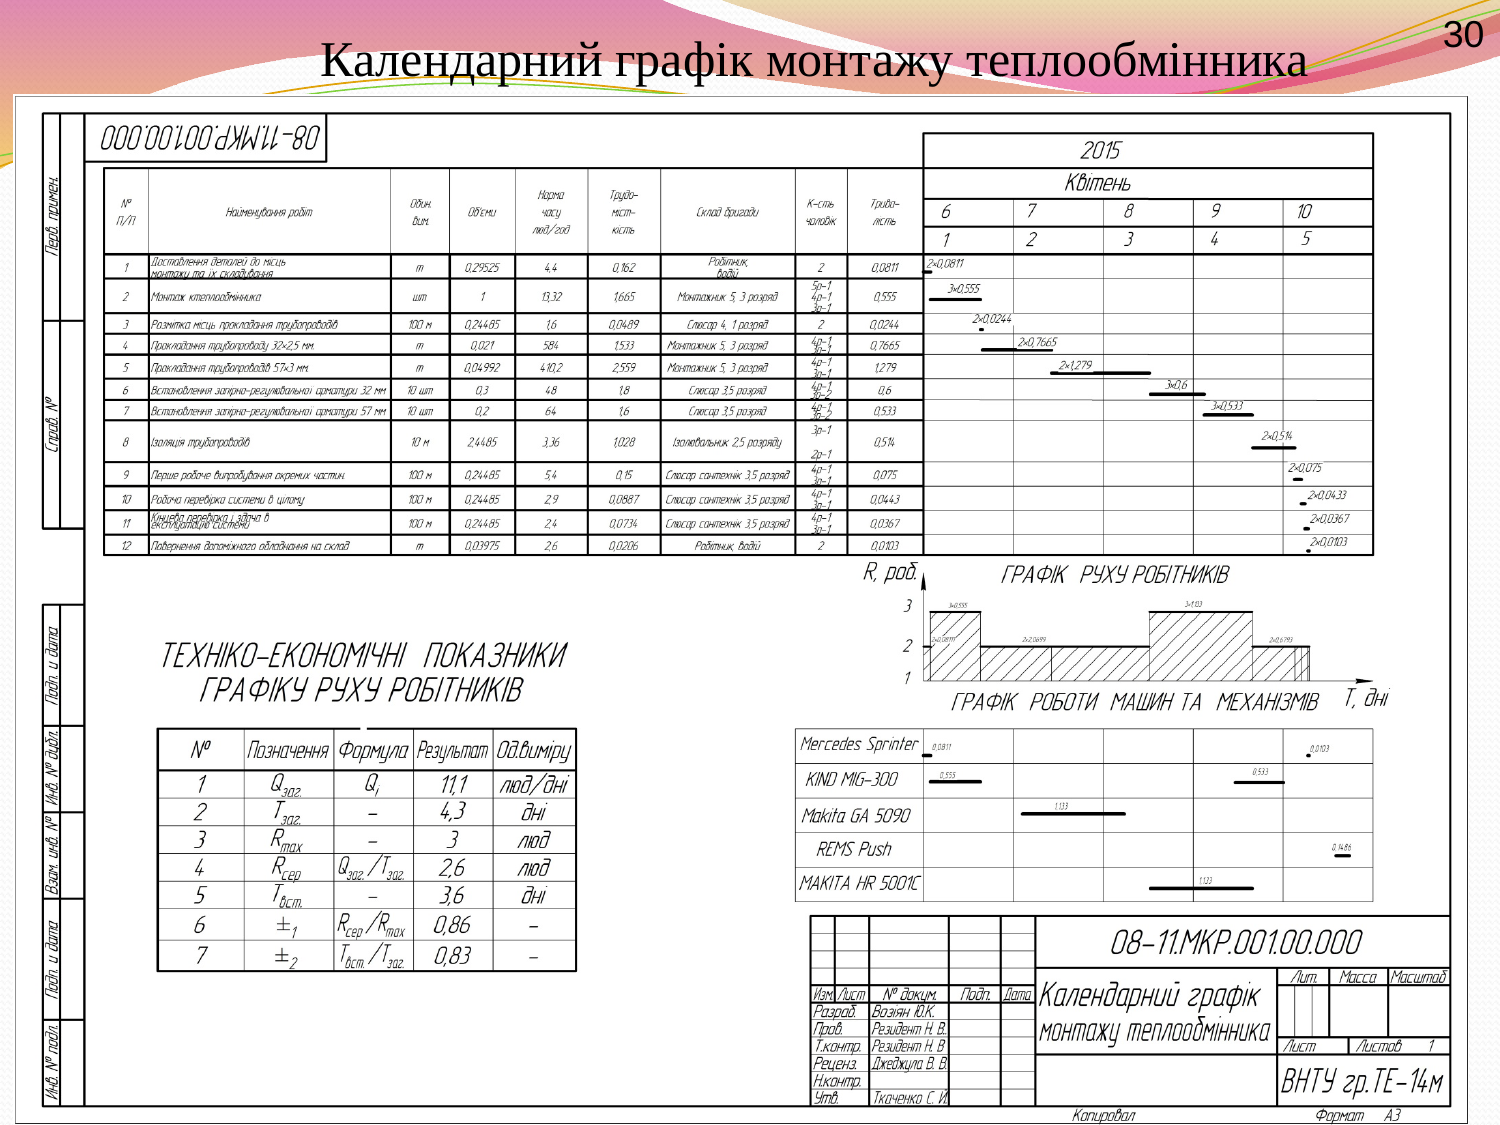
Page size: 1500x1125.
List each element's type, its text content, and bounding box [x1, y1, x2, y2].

text_box Календарний графік монтажу теплообмінника [305, 18, 1325, 94]
text_box 30 [1428, 2, 1500, 63]
picture [13, 94, 1469, 1125]
